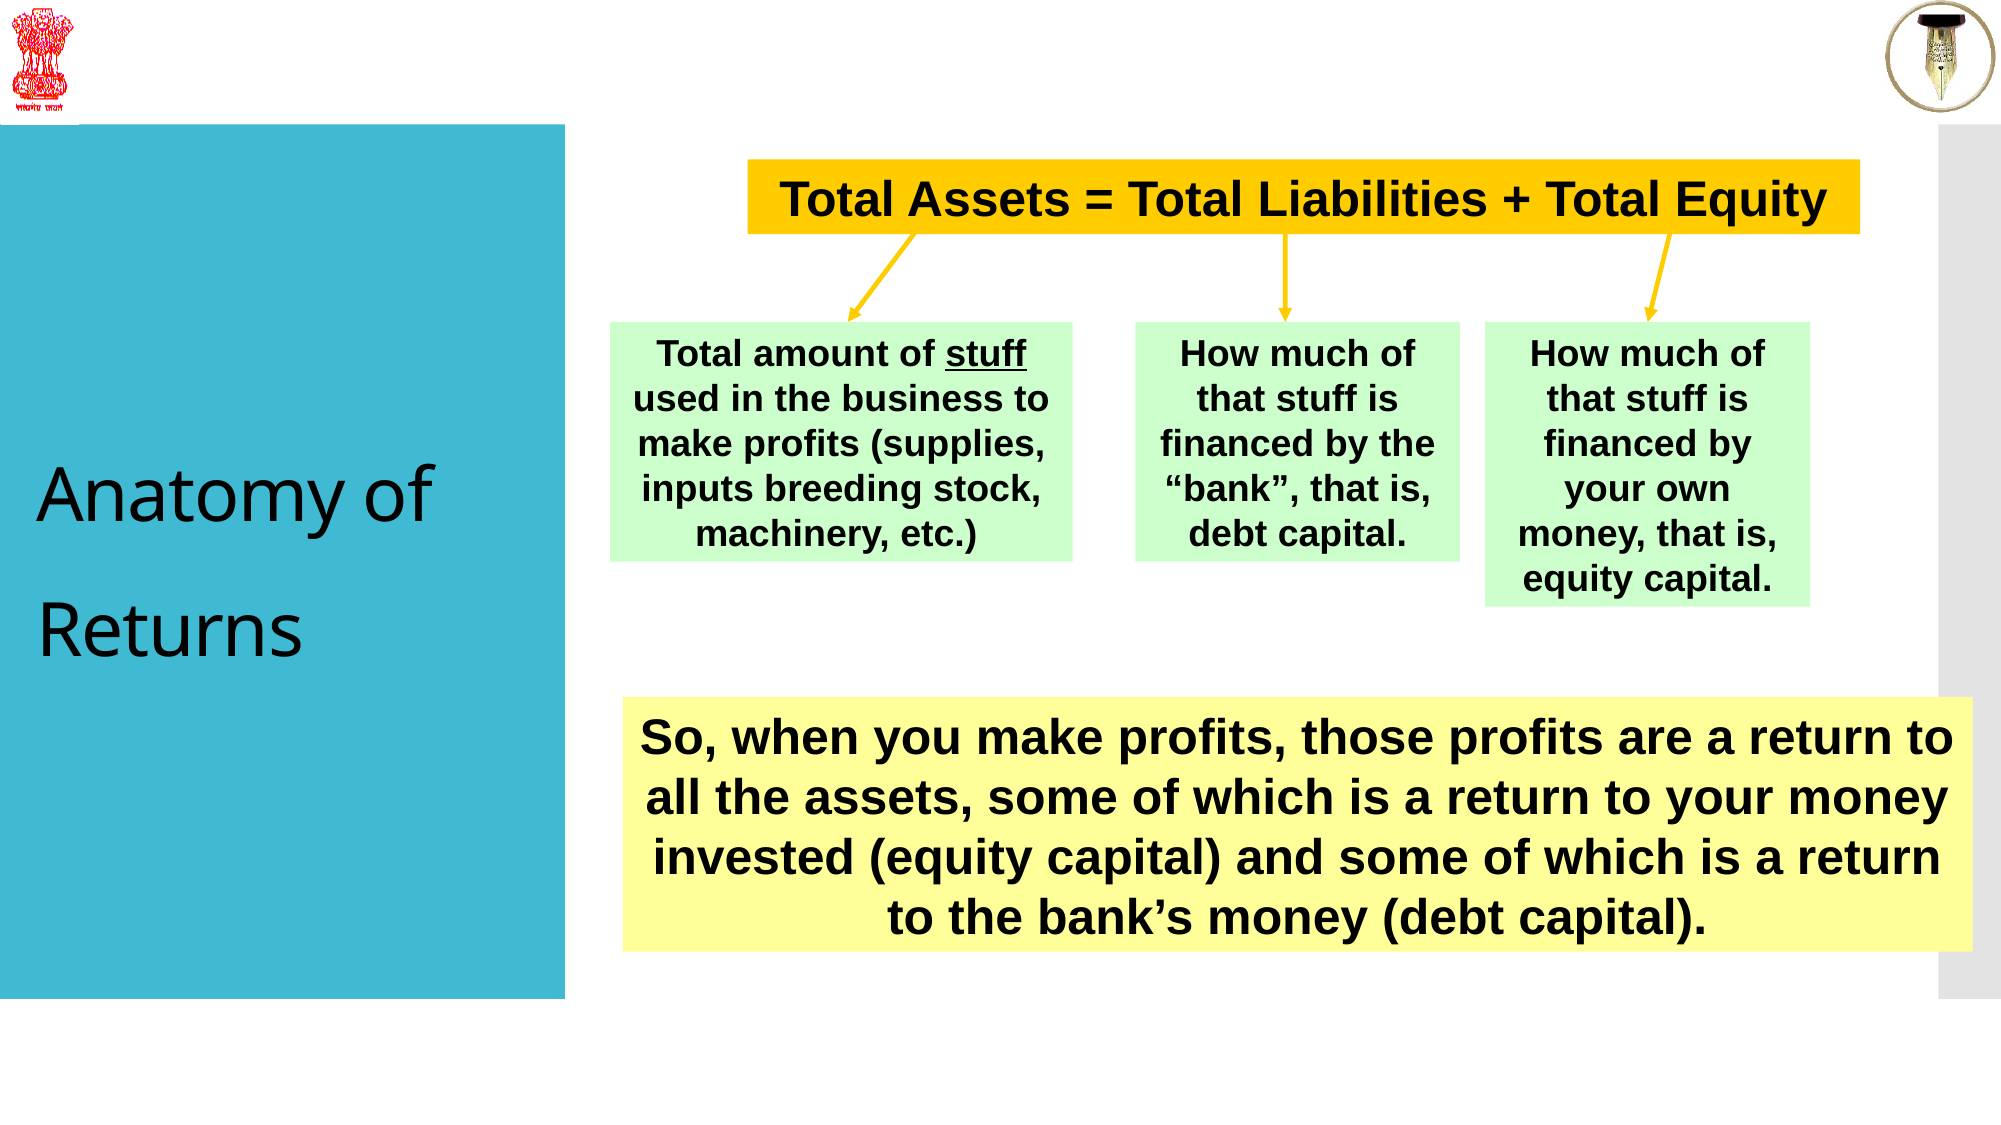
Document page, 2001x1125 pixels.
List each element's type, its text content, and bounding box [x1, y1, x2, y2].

text_box How much of that stuff is financed by your own money, that is, equity capital. [1485, 321, 1811, 607]
text_box So, when you make profits, those profits are a return to all the assets, some of which is a return to your money invested (equity capital) and some of which is a return to the bank’s money (debt capital). [622, 696, 1973, 952]
text_box [847, 221, 923, 322]
text_box [1644, 221, 1673, 322]
picture [1884, 0, 1996, 113]
text_box Total amount of stuff used in the business to make profits (supplies, inputs breeding stock, machinery, etc.) [610, 321, 1073, 562]
text_box How much of that stuff is financed by the “bank”, that is, debt capital. [1135, 321, 1461, 562]
text_box Total Assets = Total Liabilities + Total Equity [747, 159, 1861, 235]
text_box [0, 0, 79, 125]
text_box [1279, 221, 1292, 322]
title Anatomy of Returns [21, 159, 505, 915]
